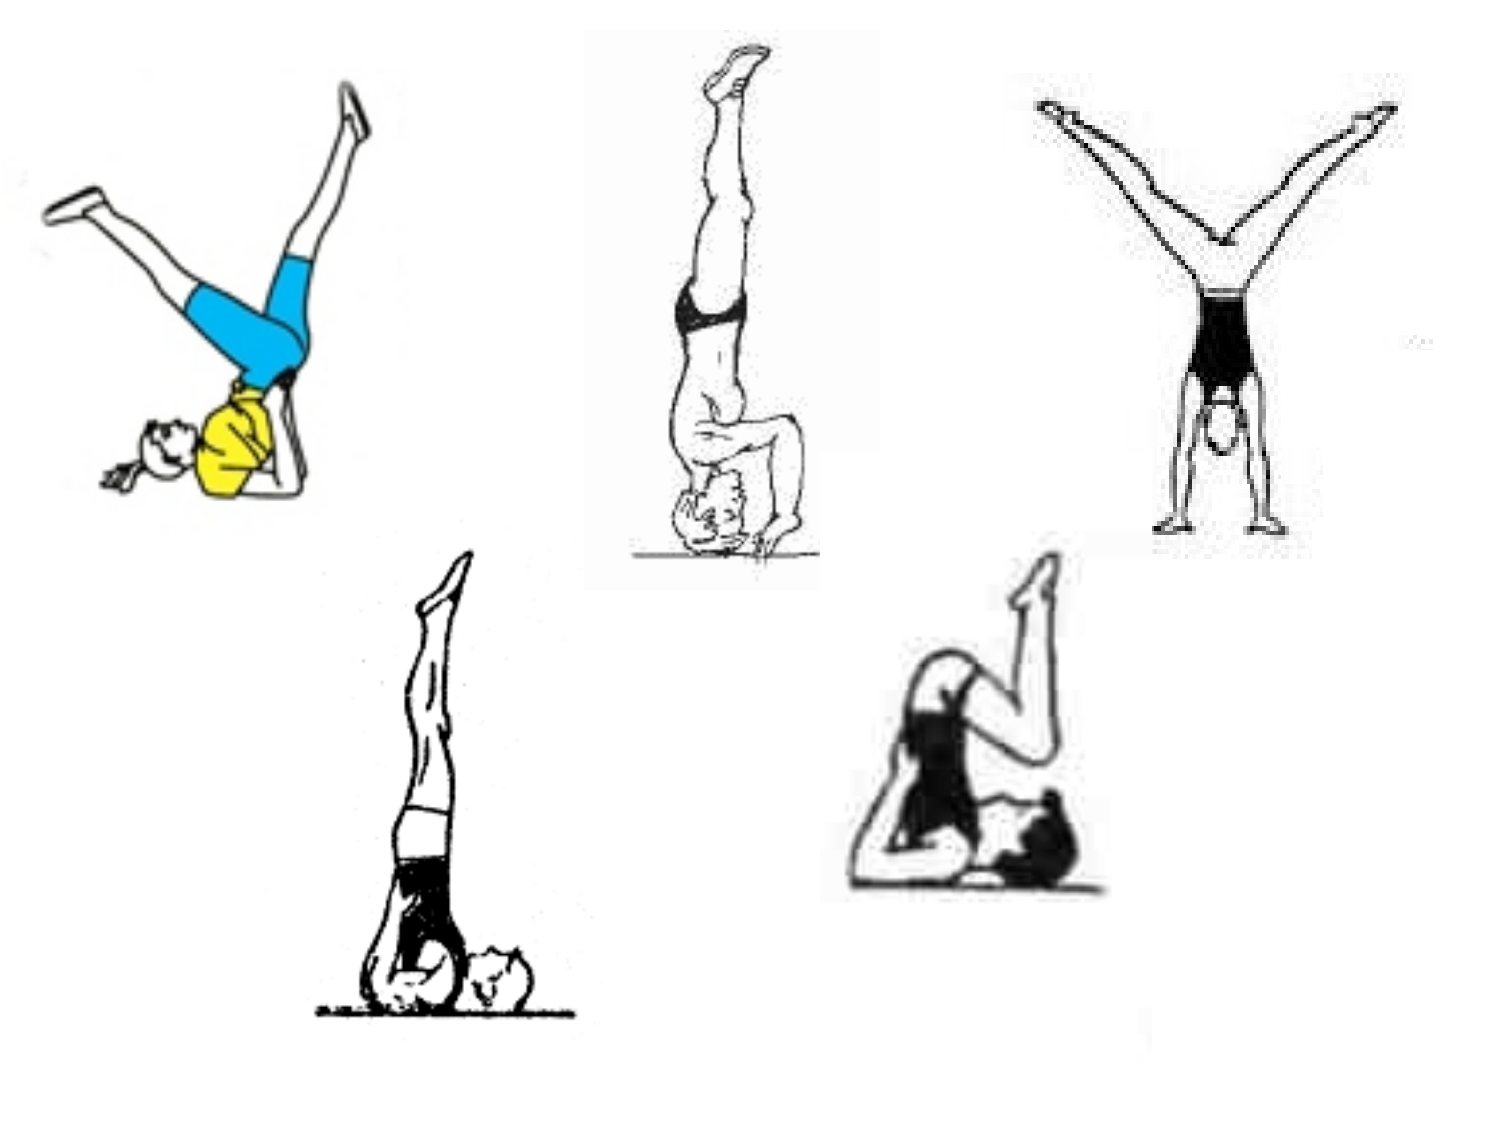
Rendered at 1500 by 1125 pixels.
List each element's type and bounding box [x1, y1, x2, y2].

text_box [915, 0, 1500, 634]
picture [0, 30, 1152, 1125]
